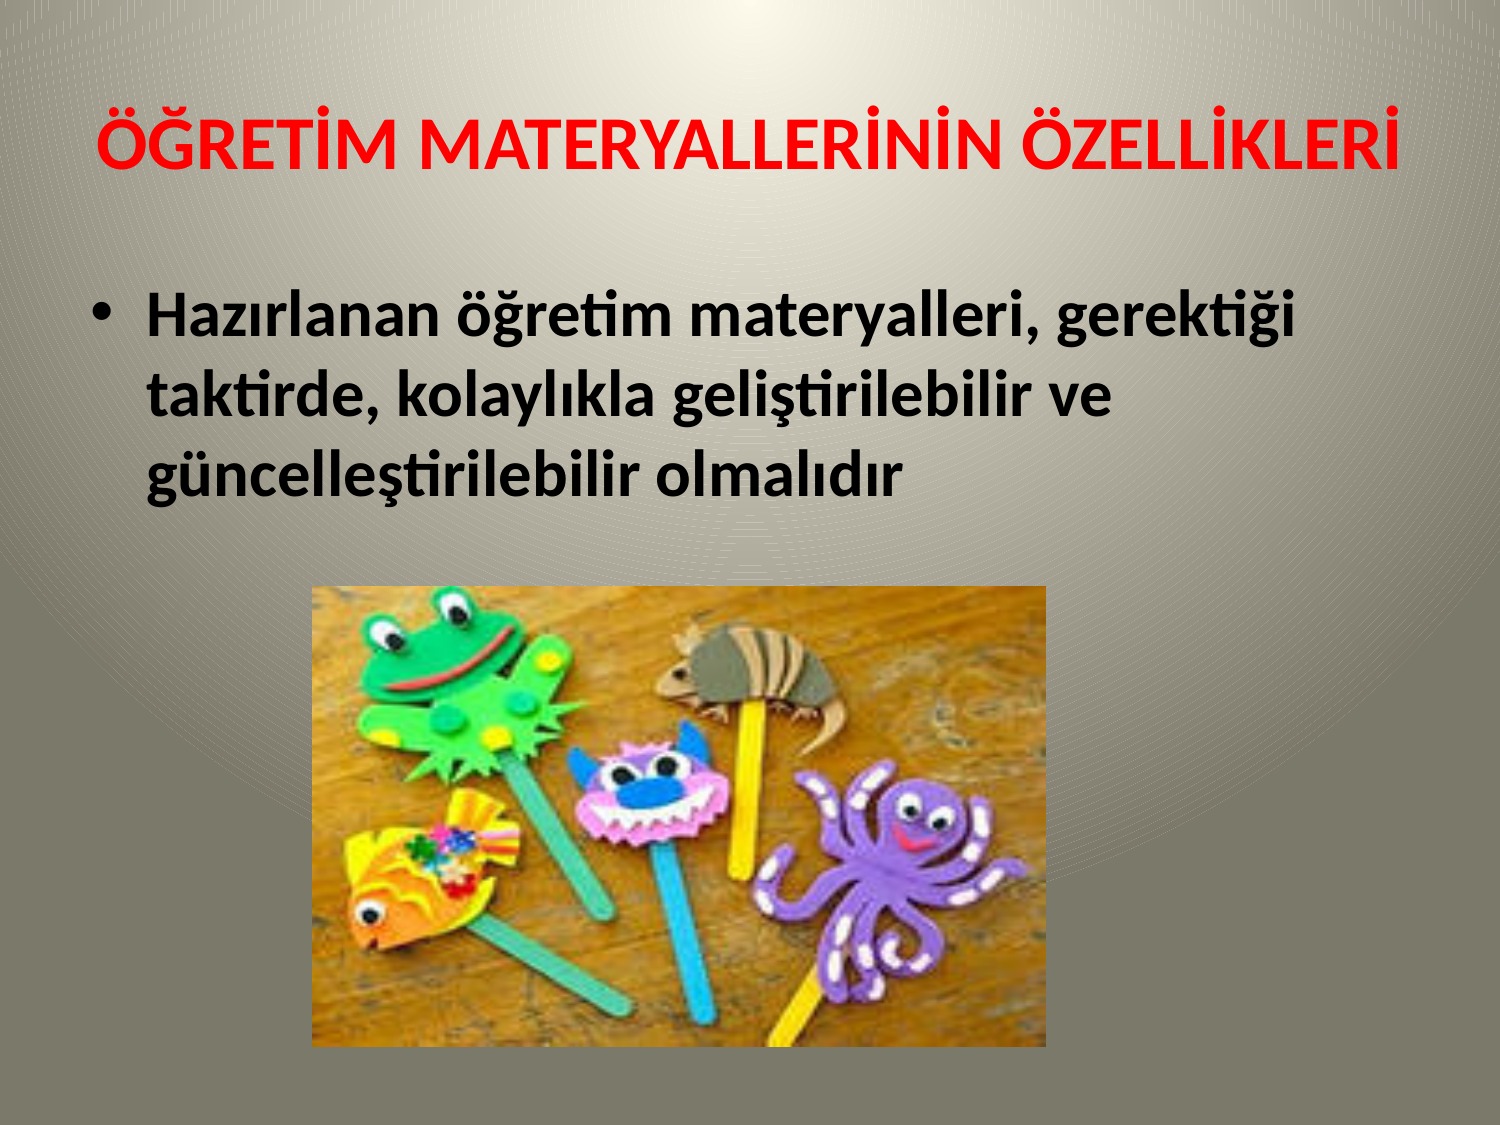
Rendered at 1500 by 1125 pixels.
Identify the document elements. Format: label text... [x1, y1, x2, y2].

picture [312, 585, 1046, 1048]
list Hazırlanan öğretim materyalleri, gerektiği taktirde, kolaylıkla geliştirilebilir ve güncelleştirilebilir olmalıdır [75, 262, 1425, 1005]
title ÖĞRETİM MATERYALLERİNİN ÖZELLİKLERİ [75, 45, 1425, 233]
